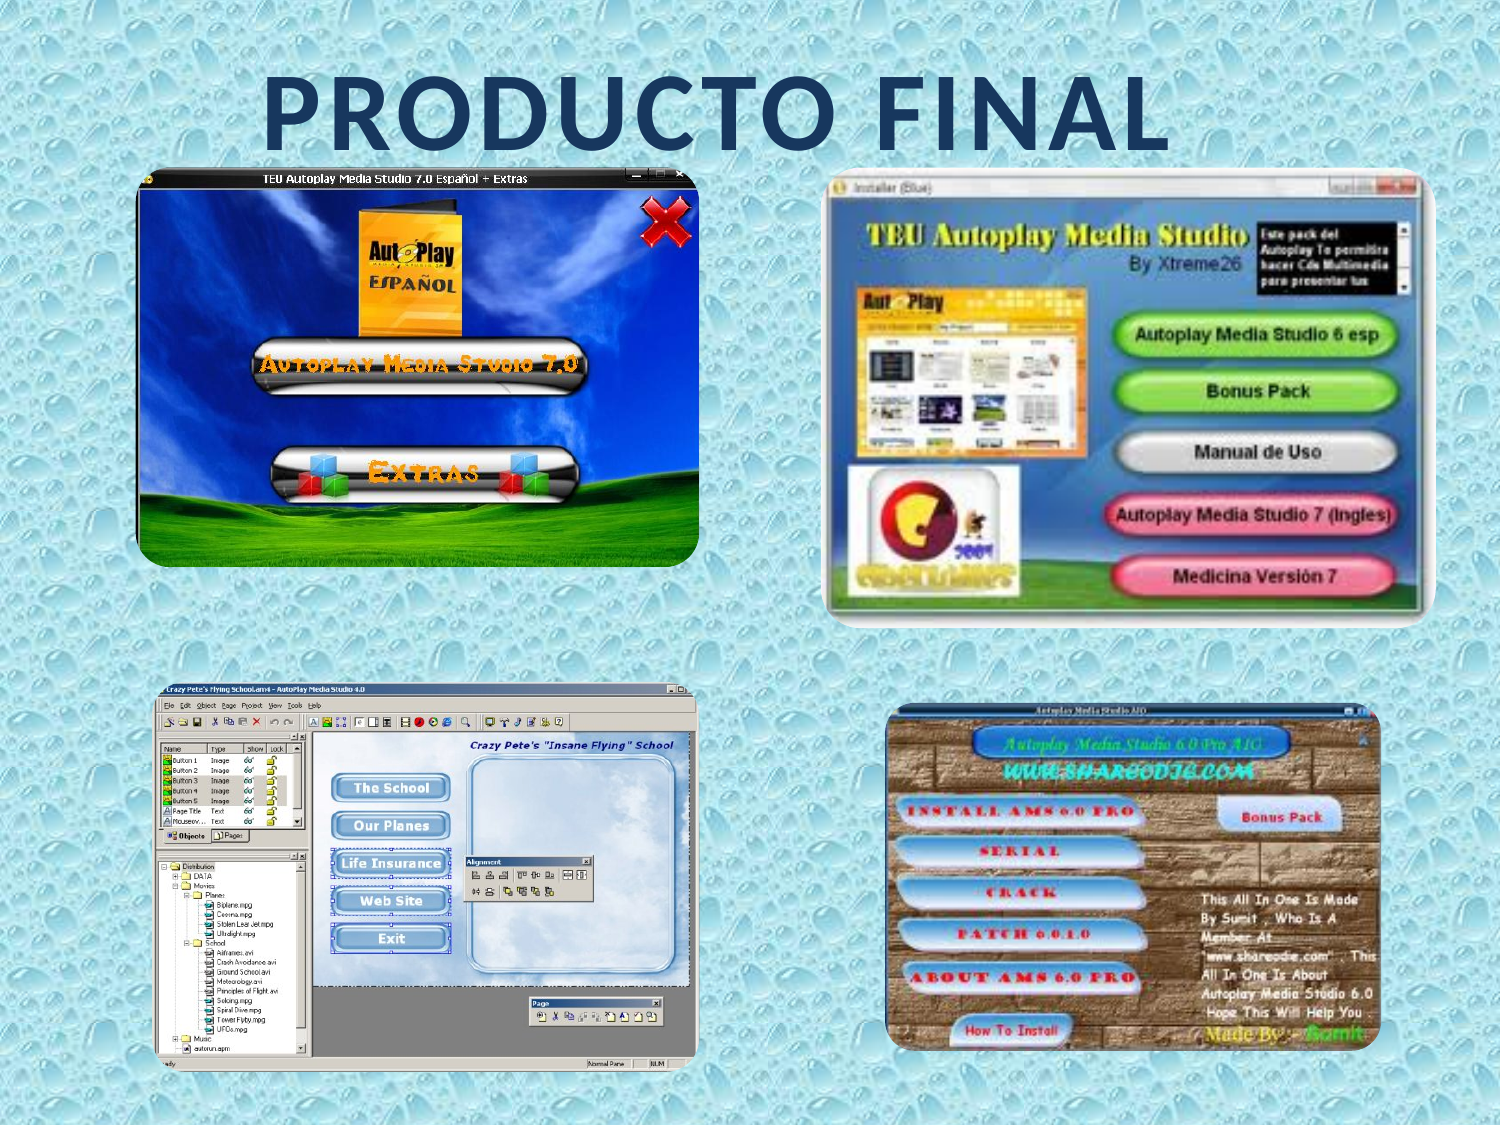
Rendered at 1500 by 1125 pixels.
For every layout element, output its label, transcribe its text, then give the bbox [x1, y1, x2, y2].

text_box PRODUCTO FINAL [246, 30, 1187, 181]
picture [0, 0, 1500, 1125]
